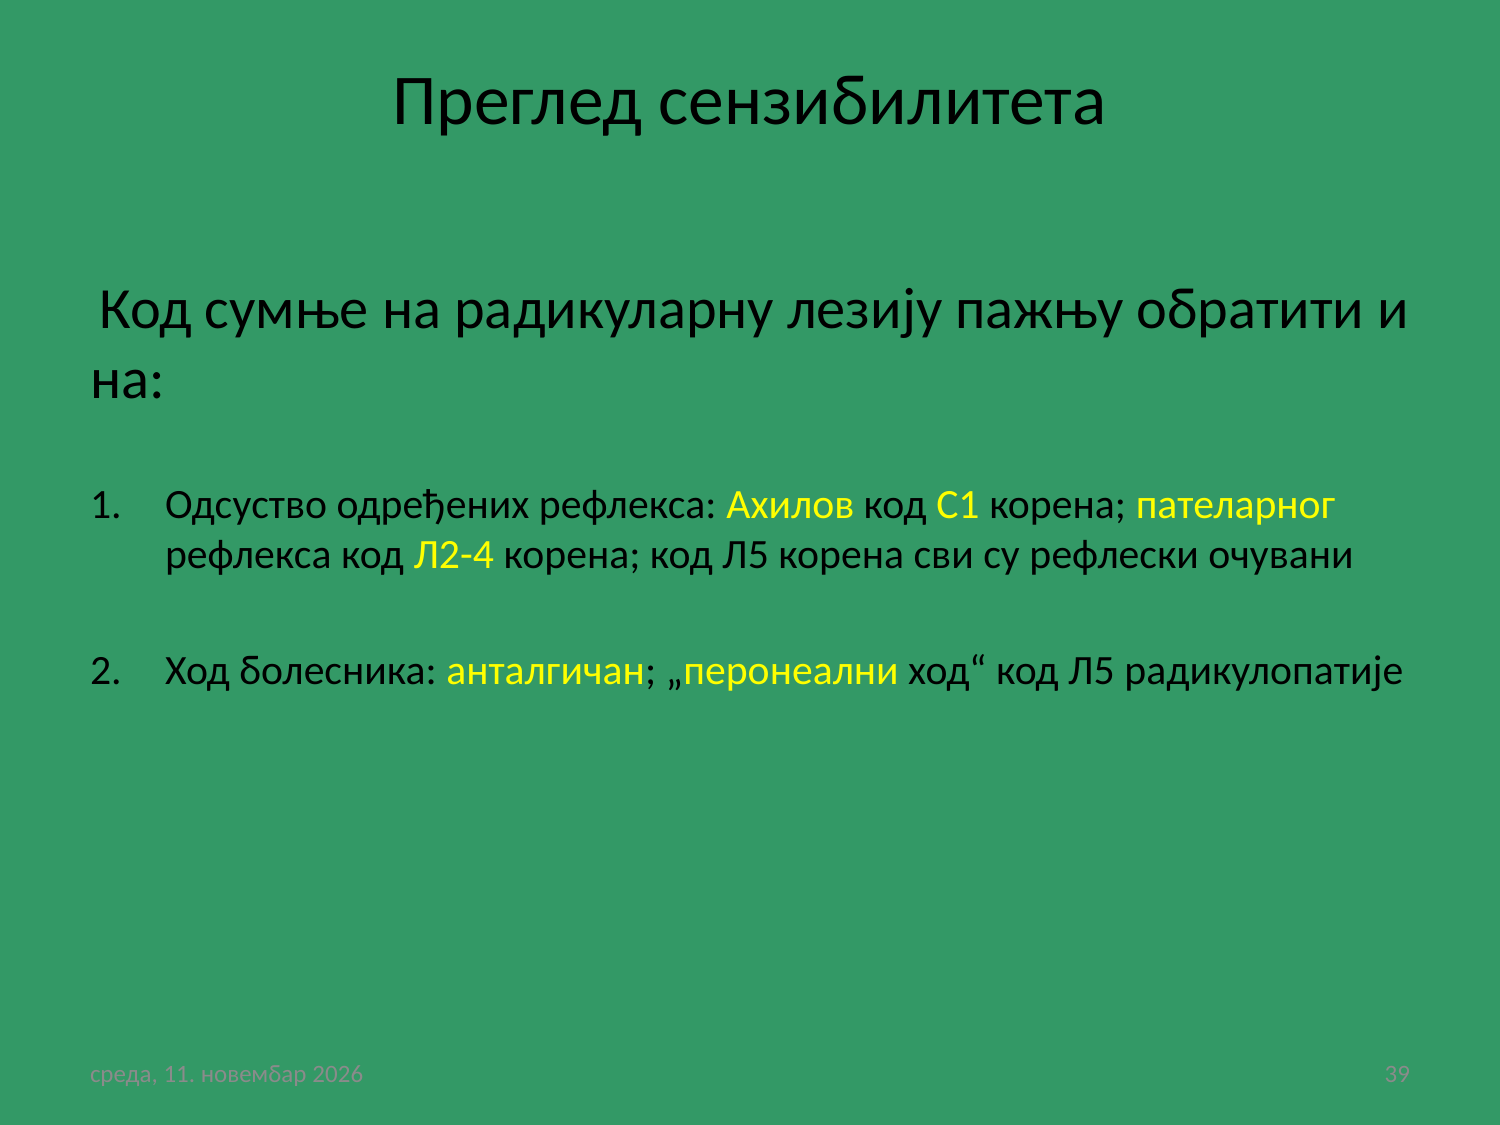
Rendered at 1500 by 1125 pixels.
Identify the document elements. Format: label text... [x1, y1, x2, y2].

slide_number субота, 30. јануар 2021 [75, 1042, 425, 1103]
list Код сумње на радикуларну лезију пажњу обратити и на: Одсуство одређених рефлекса: Ахилов код С1 корена; пателарног рефлекса код Л2-4 корена; код Л5 корена сви су рефлески очувани Ход болесника: анталгичан; „перонеални ход“ код Л5 радикулопатије [75, 262, 1425, 1005]
slide_number 39 [1074, 1042, 1425, 1103]
title Преглед сензибилитета [75, 45, 1425, 233]
